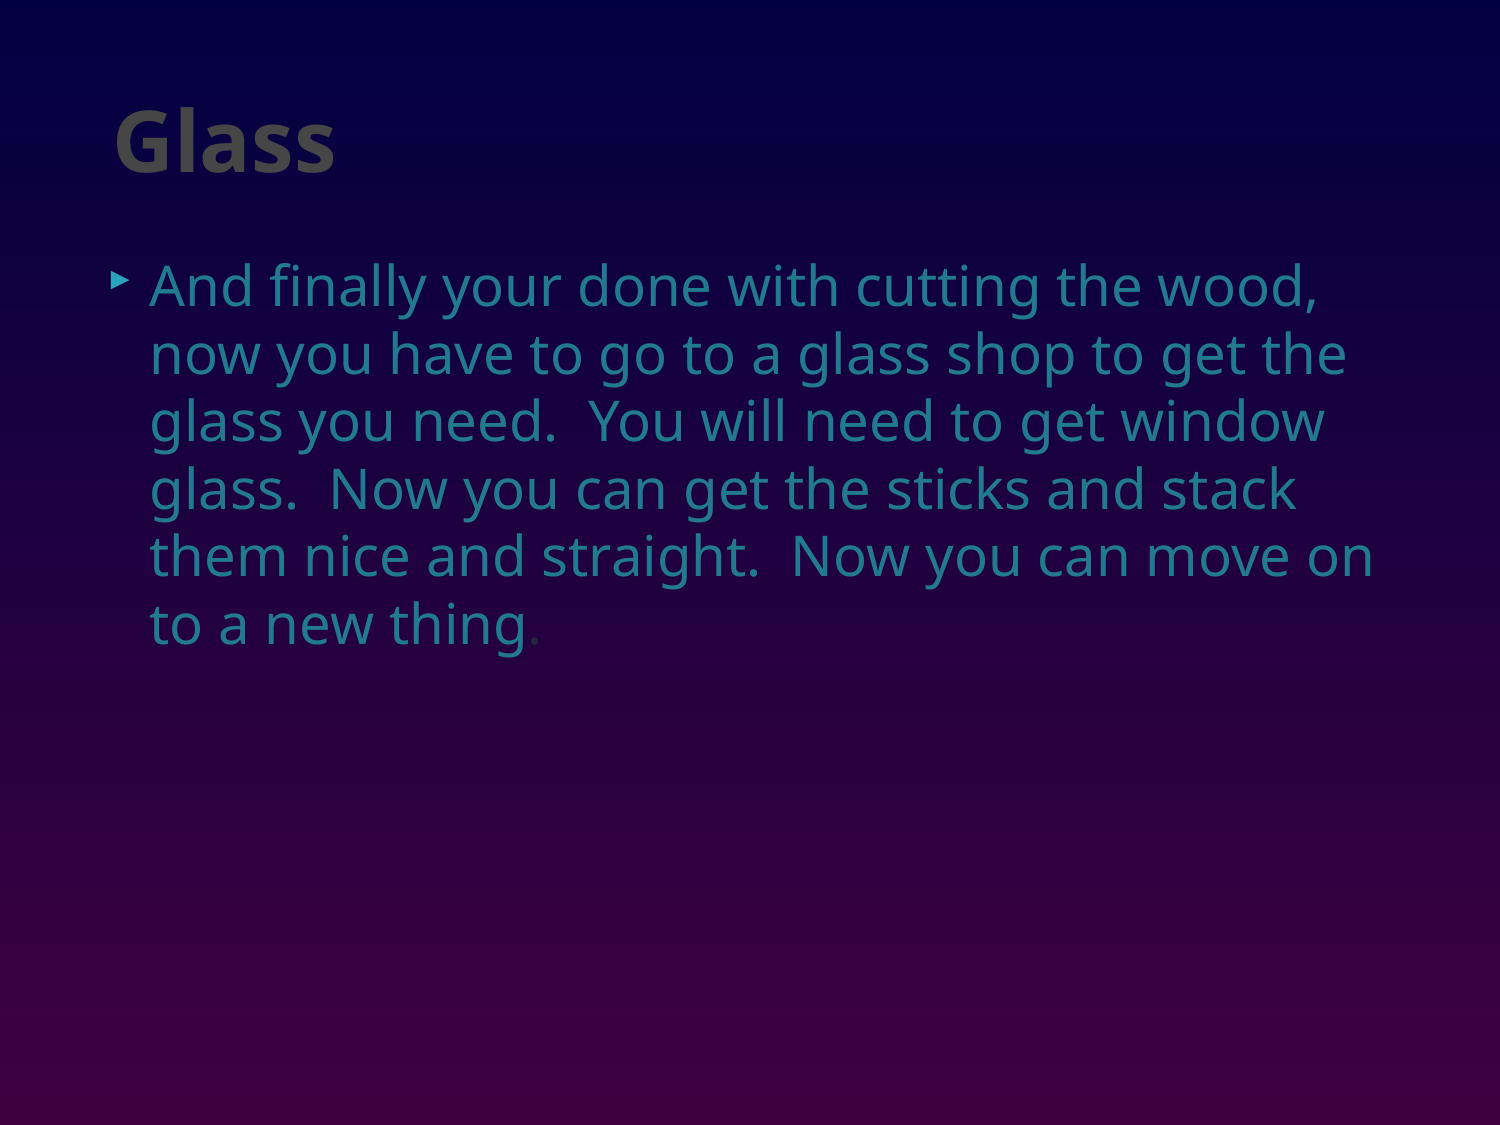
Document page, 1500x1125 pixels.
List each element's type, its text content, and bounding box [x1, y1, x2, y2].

list And finally your done with cutting the wood, now you have to go to a glass shop to get the glass you need. You will need to get window glass. Now you can get the sticks and stack them nice and straight. Now you can move on to a new thing. [75, 243, 1425, 986]
title Glass [75, 45, 1425, 233]
